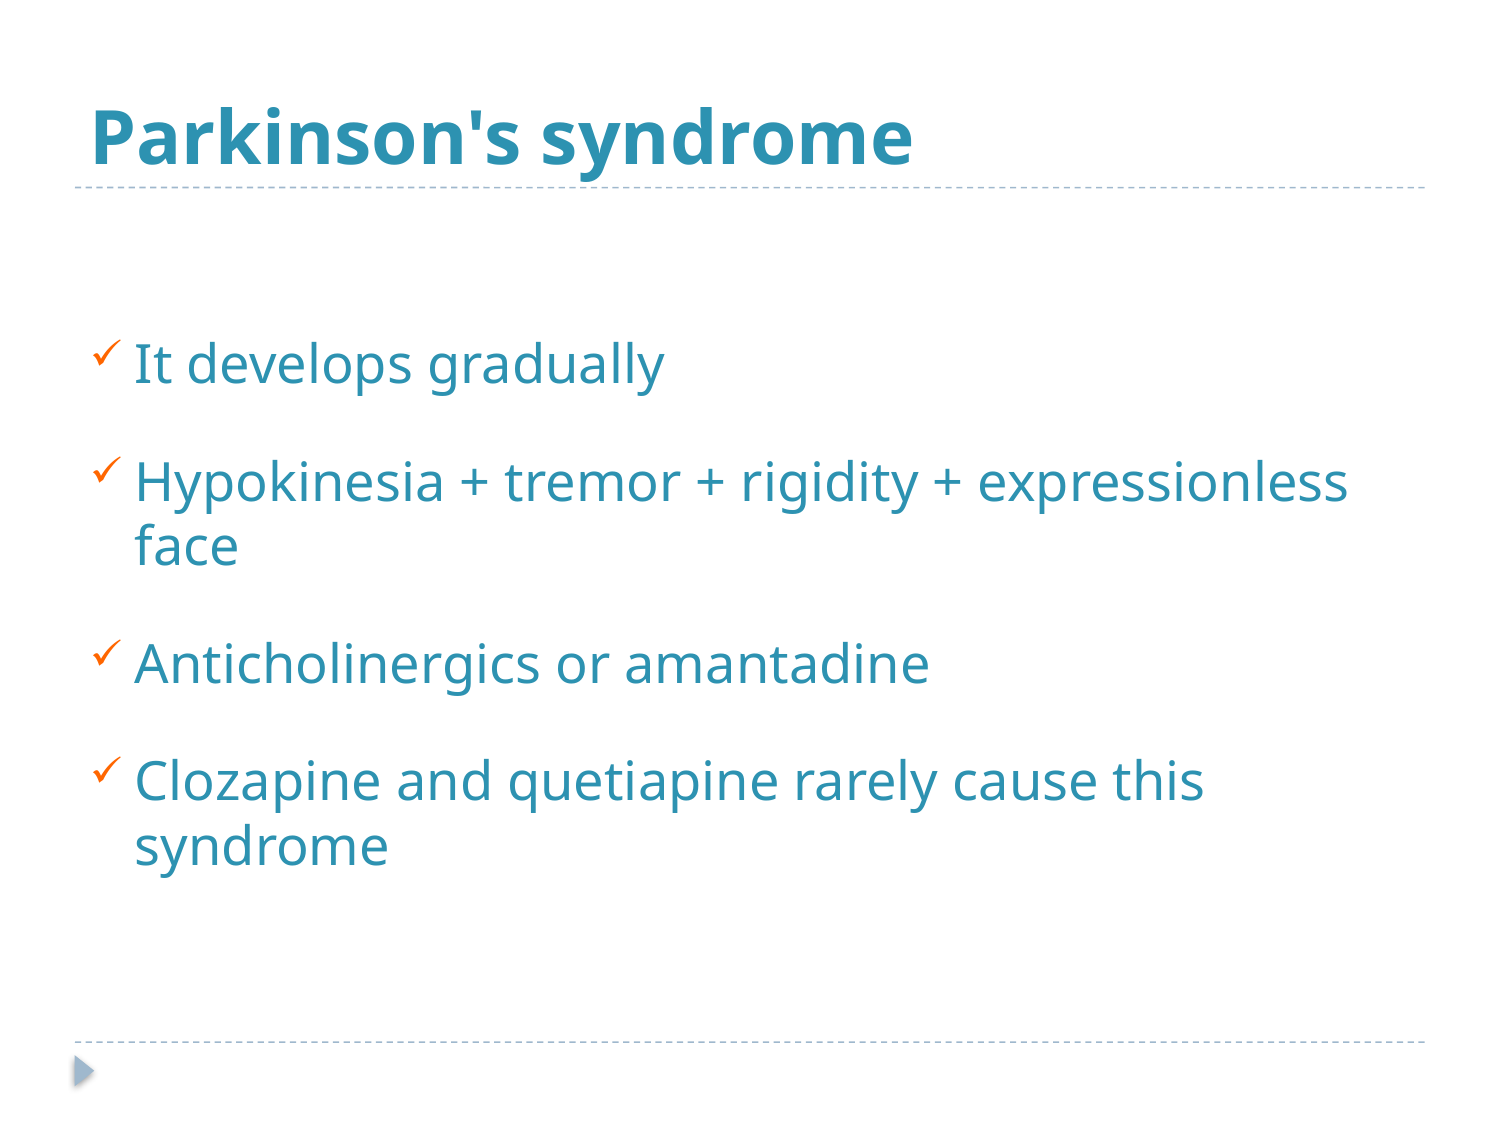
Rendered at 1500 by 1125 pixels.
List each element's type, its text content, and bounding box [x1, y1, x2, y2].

title Parkinson's syndrome [75, 24, 1425, 188]
list It develops gradually Hypokinesia + tremor + rigidity + expressionless face Anticholinergics or amantadine Clozapine and quetiapine rarely cause this syndrome [75, 269, 1425, 1010]
